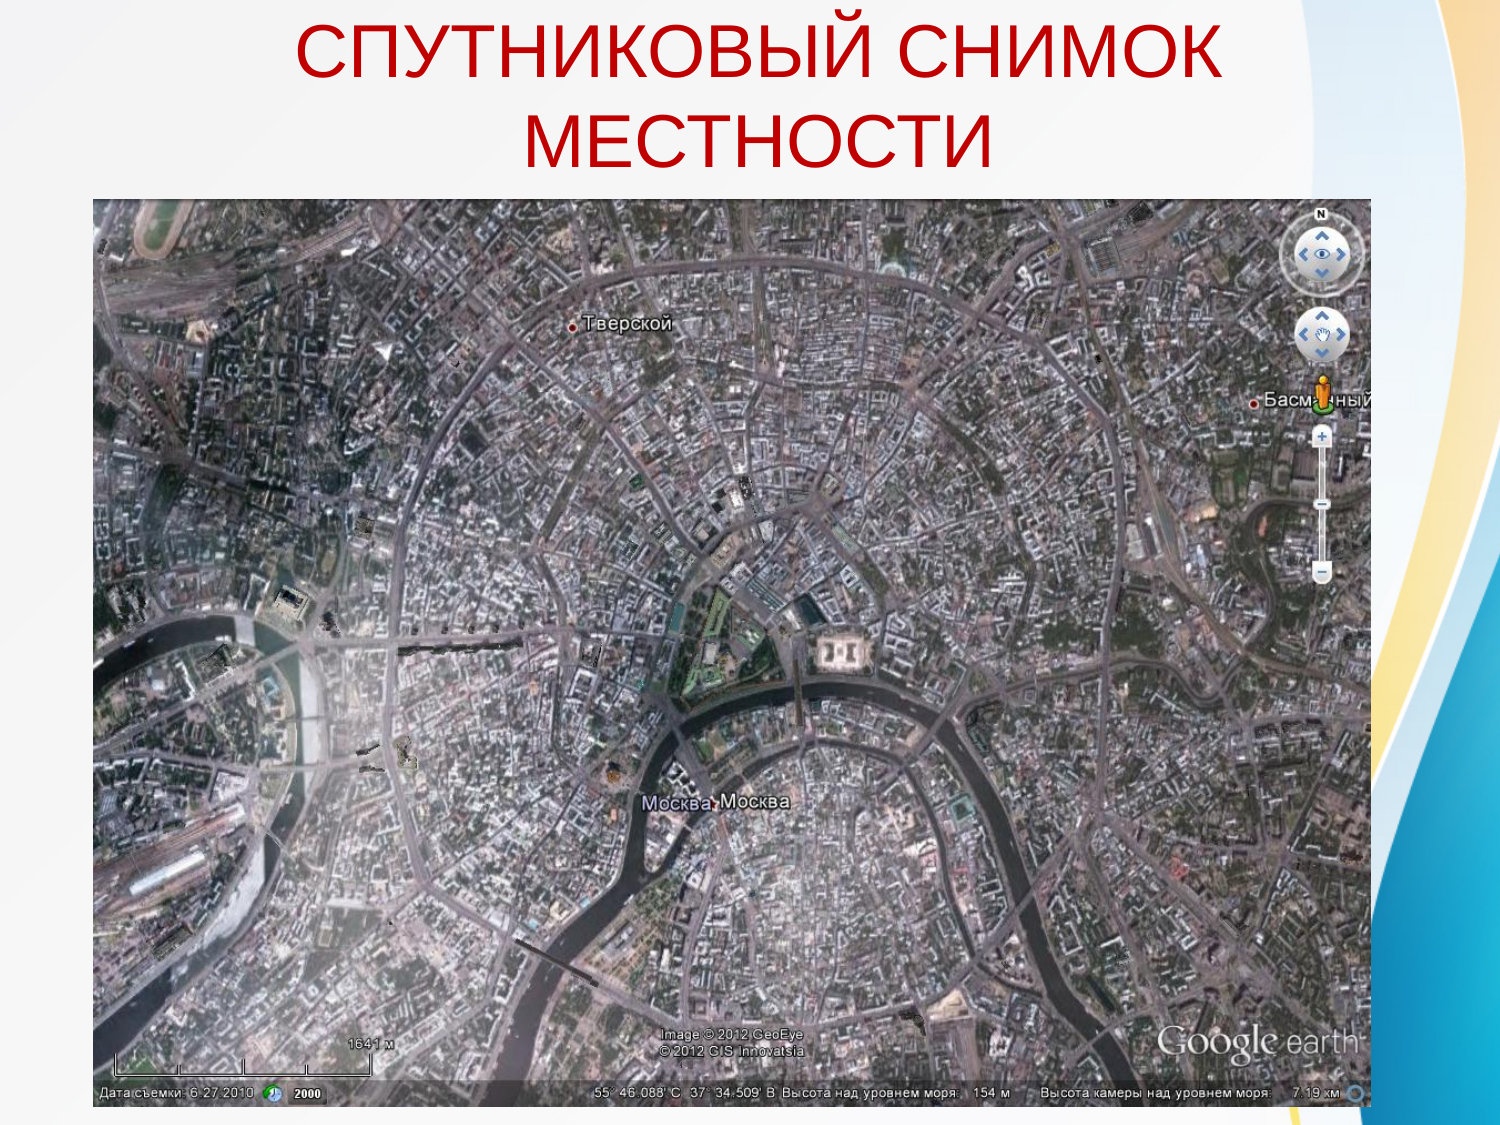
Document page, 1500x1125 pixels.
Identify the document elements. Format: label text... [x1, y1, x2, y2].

picture [0, 0, 1500, 1125]
title СПУТНИКОВЫЙ СНИМОК МЕСТНОСТИ [46, 23, 1473, 162]
